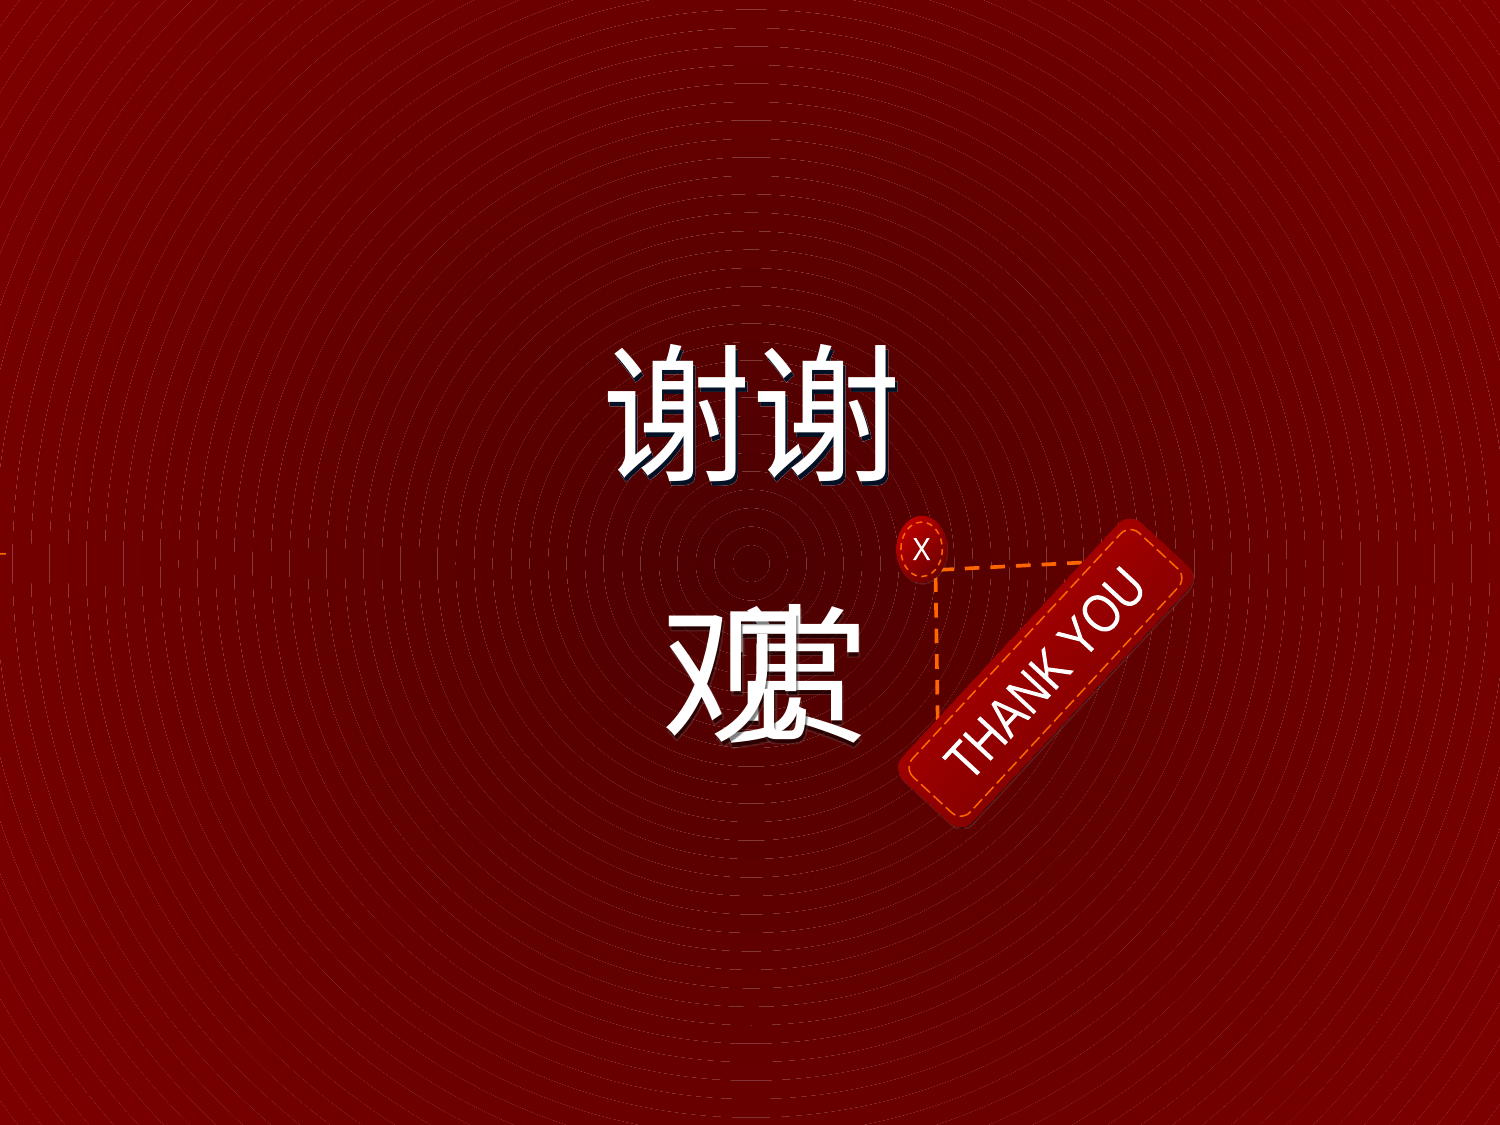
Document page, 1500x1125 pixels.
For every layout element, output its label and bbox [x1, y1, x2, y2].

text_box [0, 0, 1500, 1125]
text_box [759, 372, 1110, 769]
text_box [896, 516, 947, 583]
